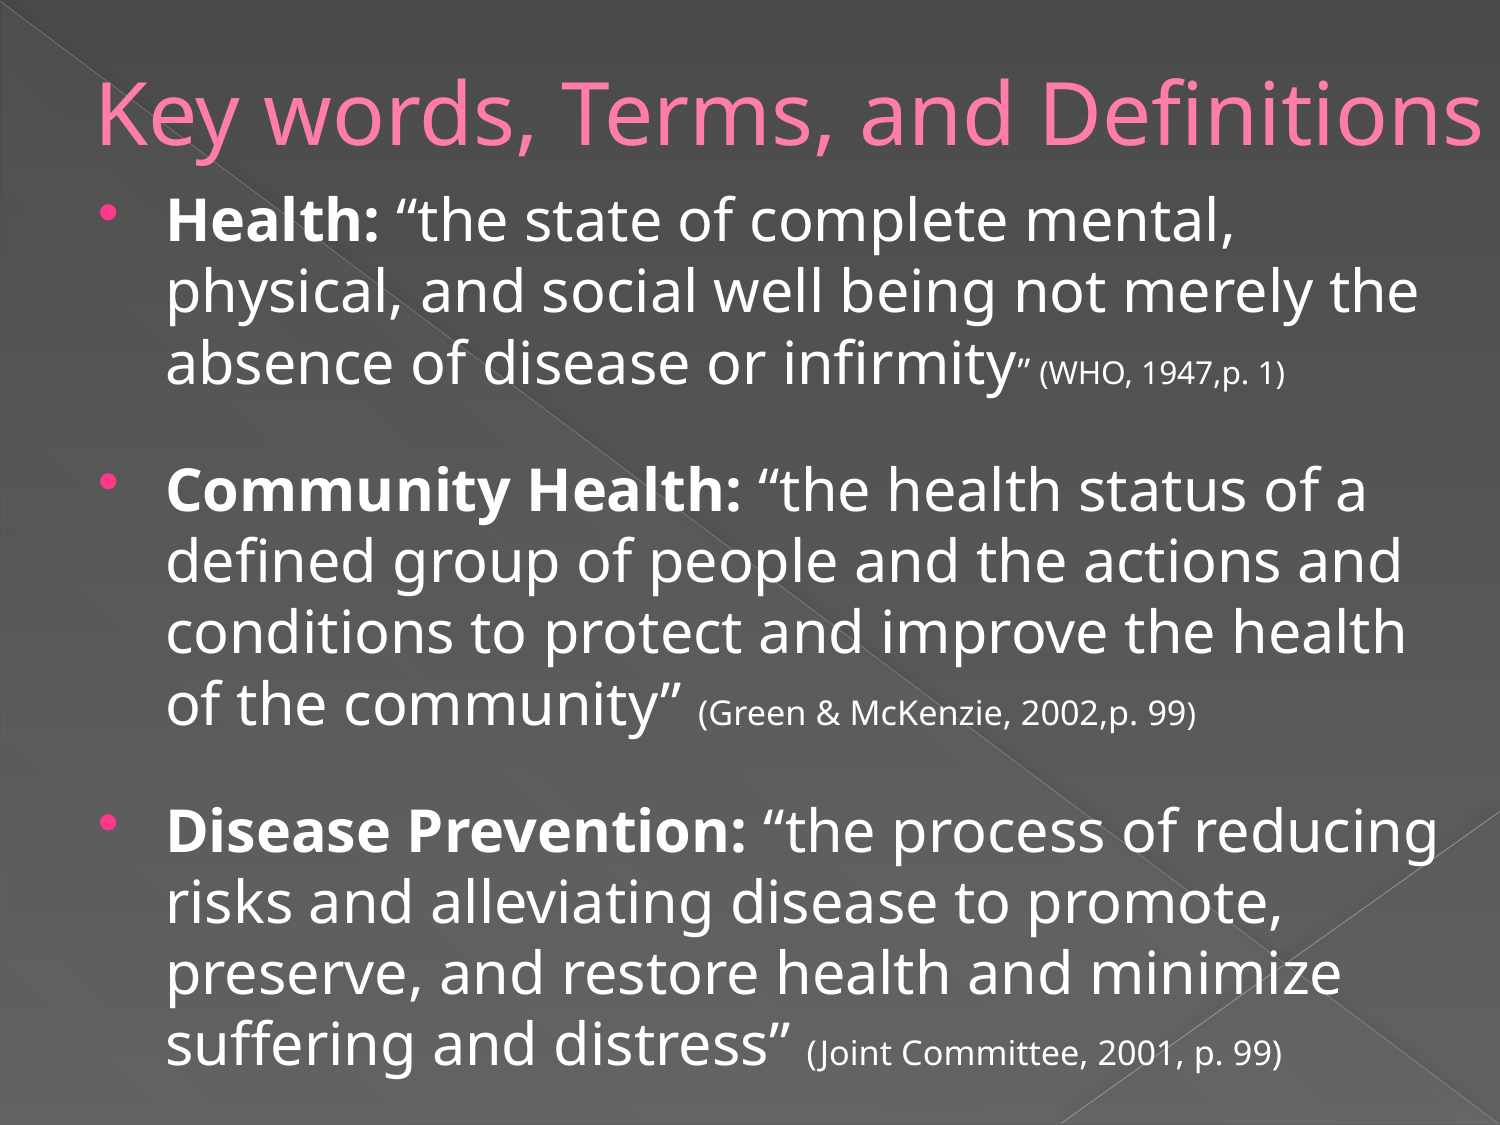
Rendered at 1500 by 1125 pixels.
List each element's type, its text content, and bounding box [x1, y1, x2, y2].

title Key words, Terms, and Definitions [0, 0, 1500, 222]
list Health: “the state of complete mental, physical, and social well being not merely the absence of disease or infirmity” (WHO, 1947,p. 1) Community Health: “the health status of a defined group of people and the actions and conditions to protect and improve the health of the community” (Green & McKenzie, 2002,p. 99) Disease Prevention: “the process of reducing risks and alleviating disease to promote, preserve, and restore health and minimize suffering and distress” (Joint Committee, 2001, p. 99) [75, 174, 1469, 1125]
